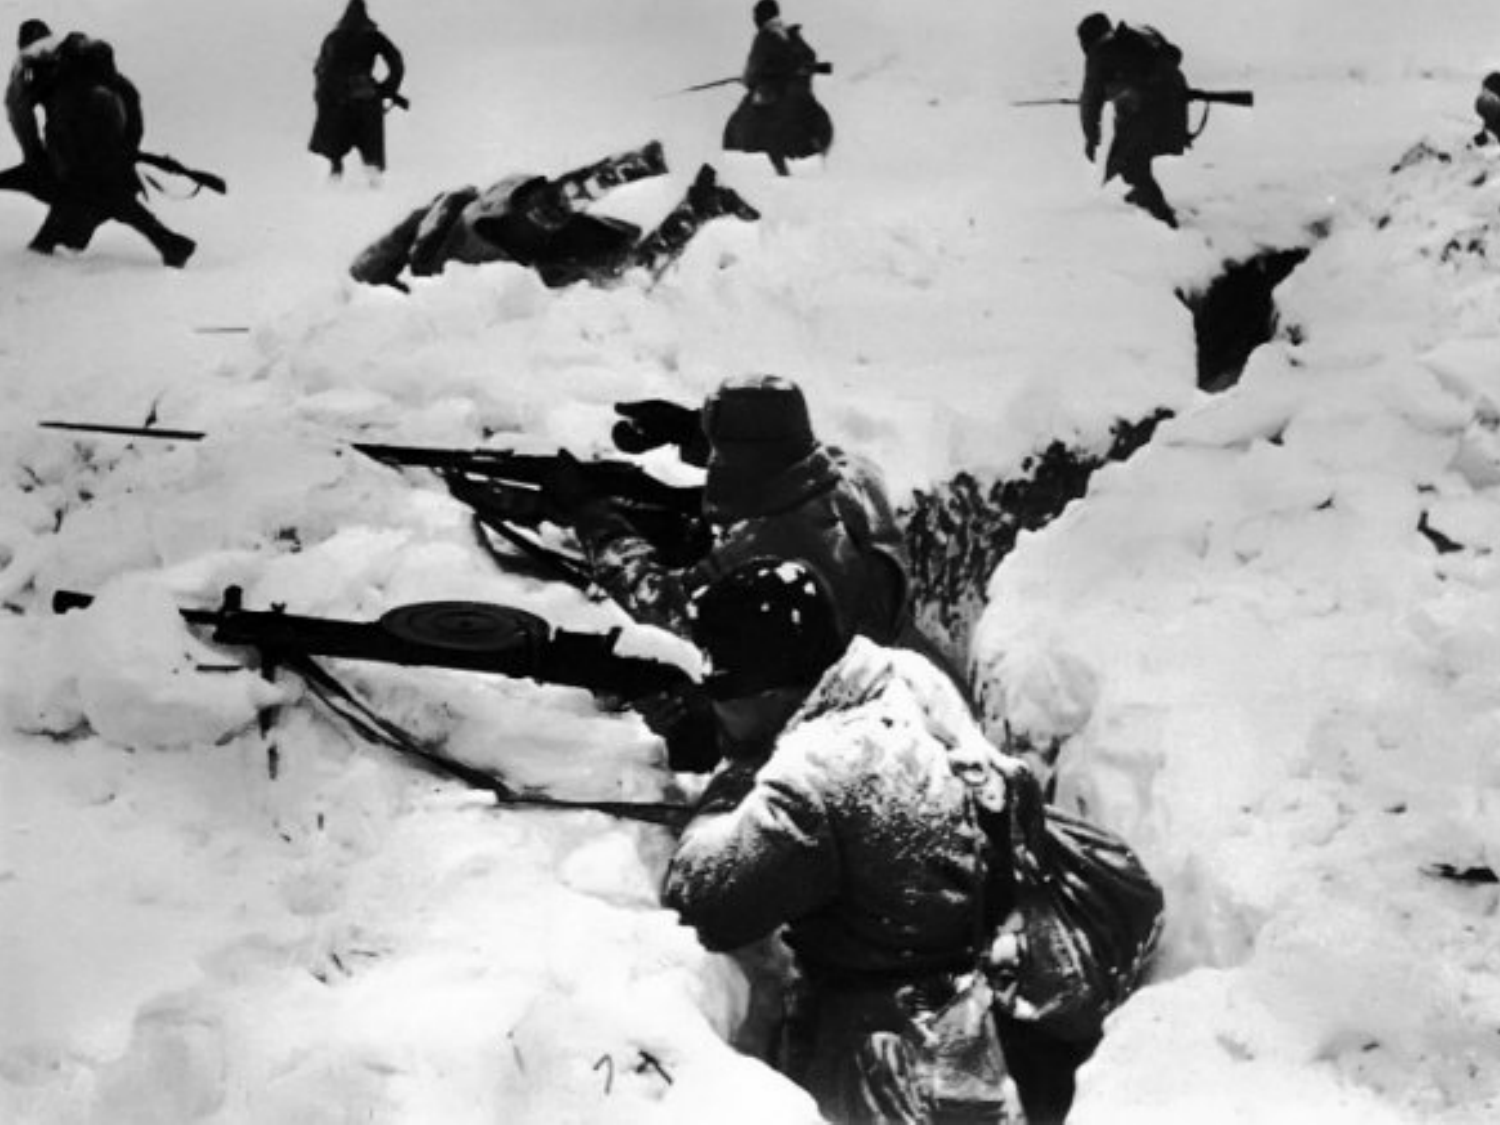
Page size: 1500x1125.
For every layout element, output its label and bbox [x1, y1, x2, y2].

list [0, 0, 1500, 1125]
